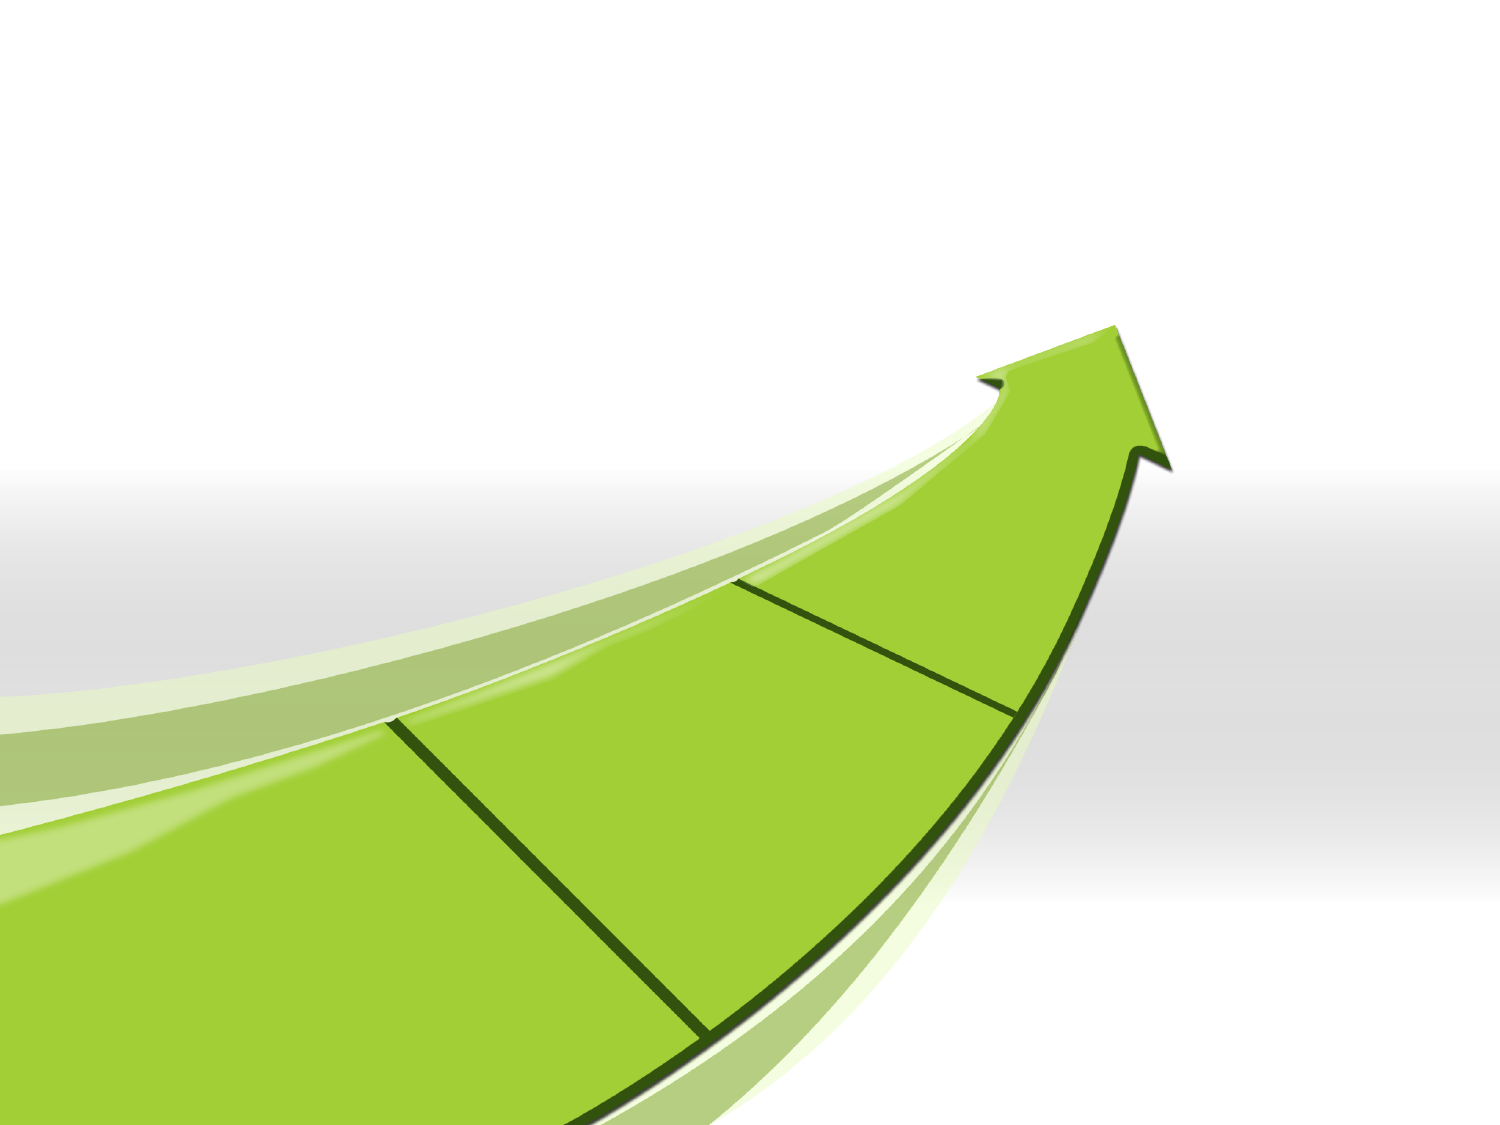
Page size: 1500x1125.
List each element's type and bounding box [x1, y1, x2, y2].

picture [0, 316, 1180, 1125]
